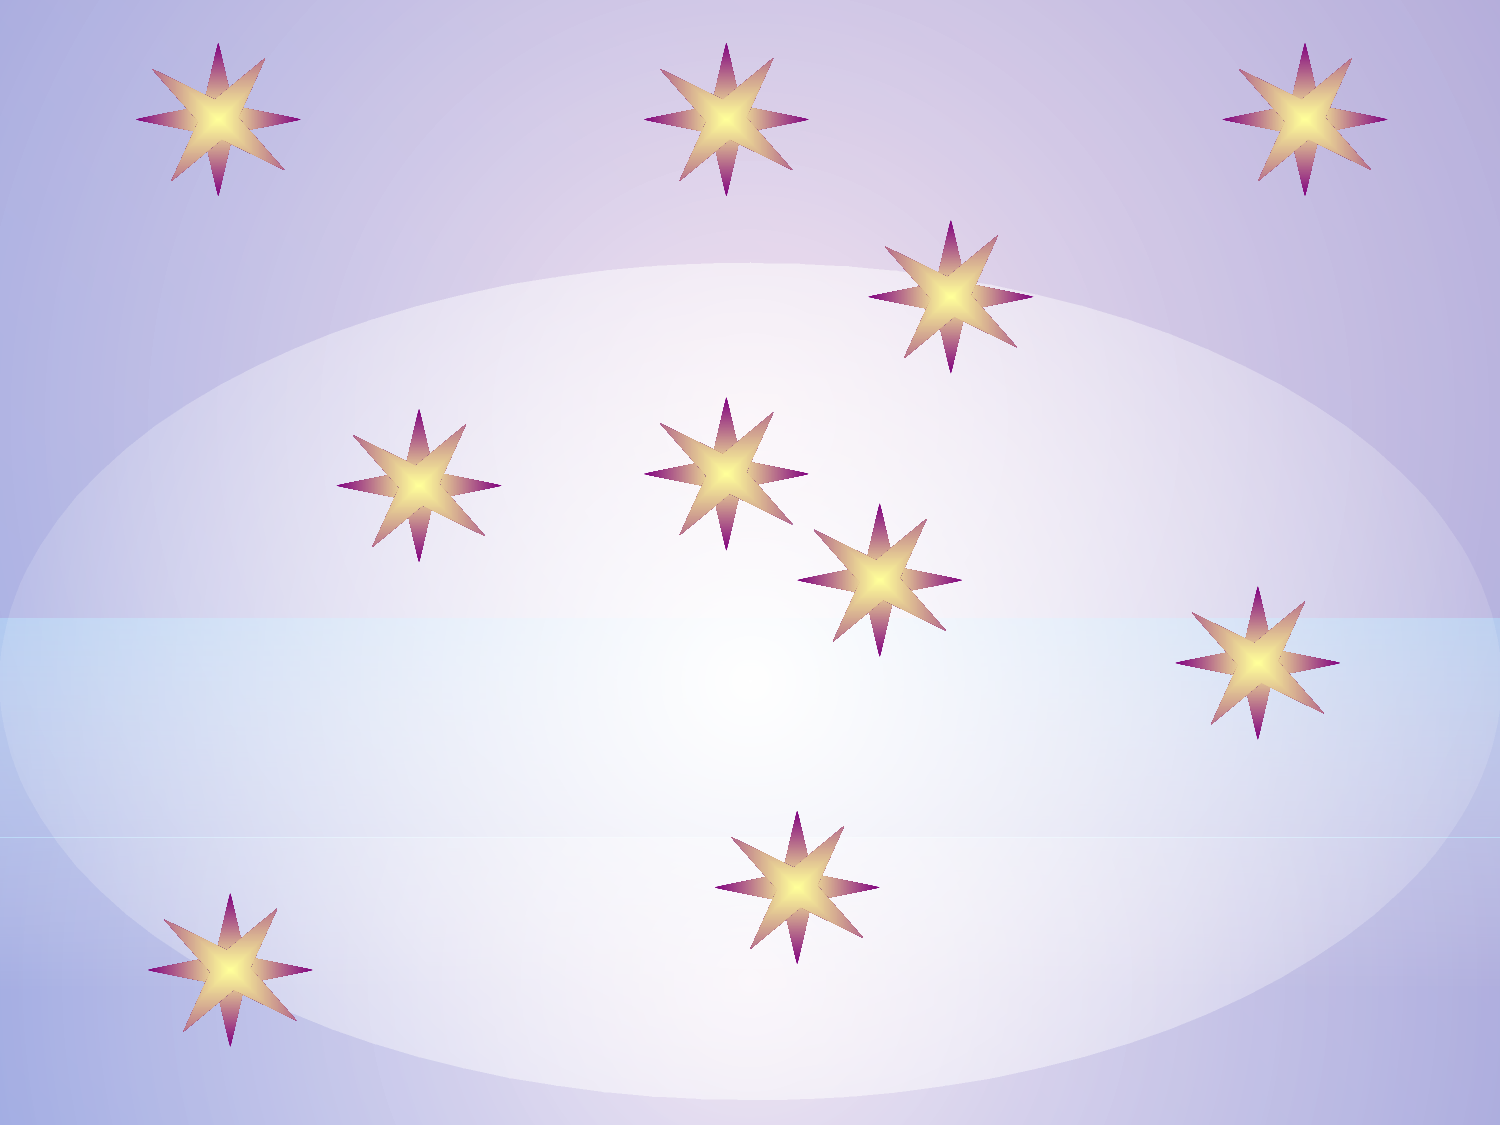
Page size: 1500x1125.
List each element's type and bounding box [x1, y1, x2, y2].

text_box [135, 42, 302, 197]
text_box [867, 219, 1034, 374]
text_box [643, 396, 810, 551]
text_box [714, 810, 881, 965]
text_box [147, 892, 314, 1048]
text_box [1174, 585, 1341, 740]
text_box [796, 503, 963, 658]
text_box [336, 408, 502, 563]
text_box [1222, 42, 1388, 197]
text_box [643, 42, 810, 197]
